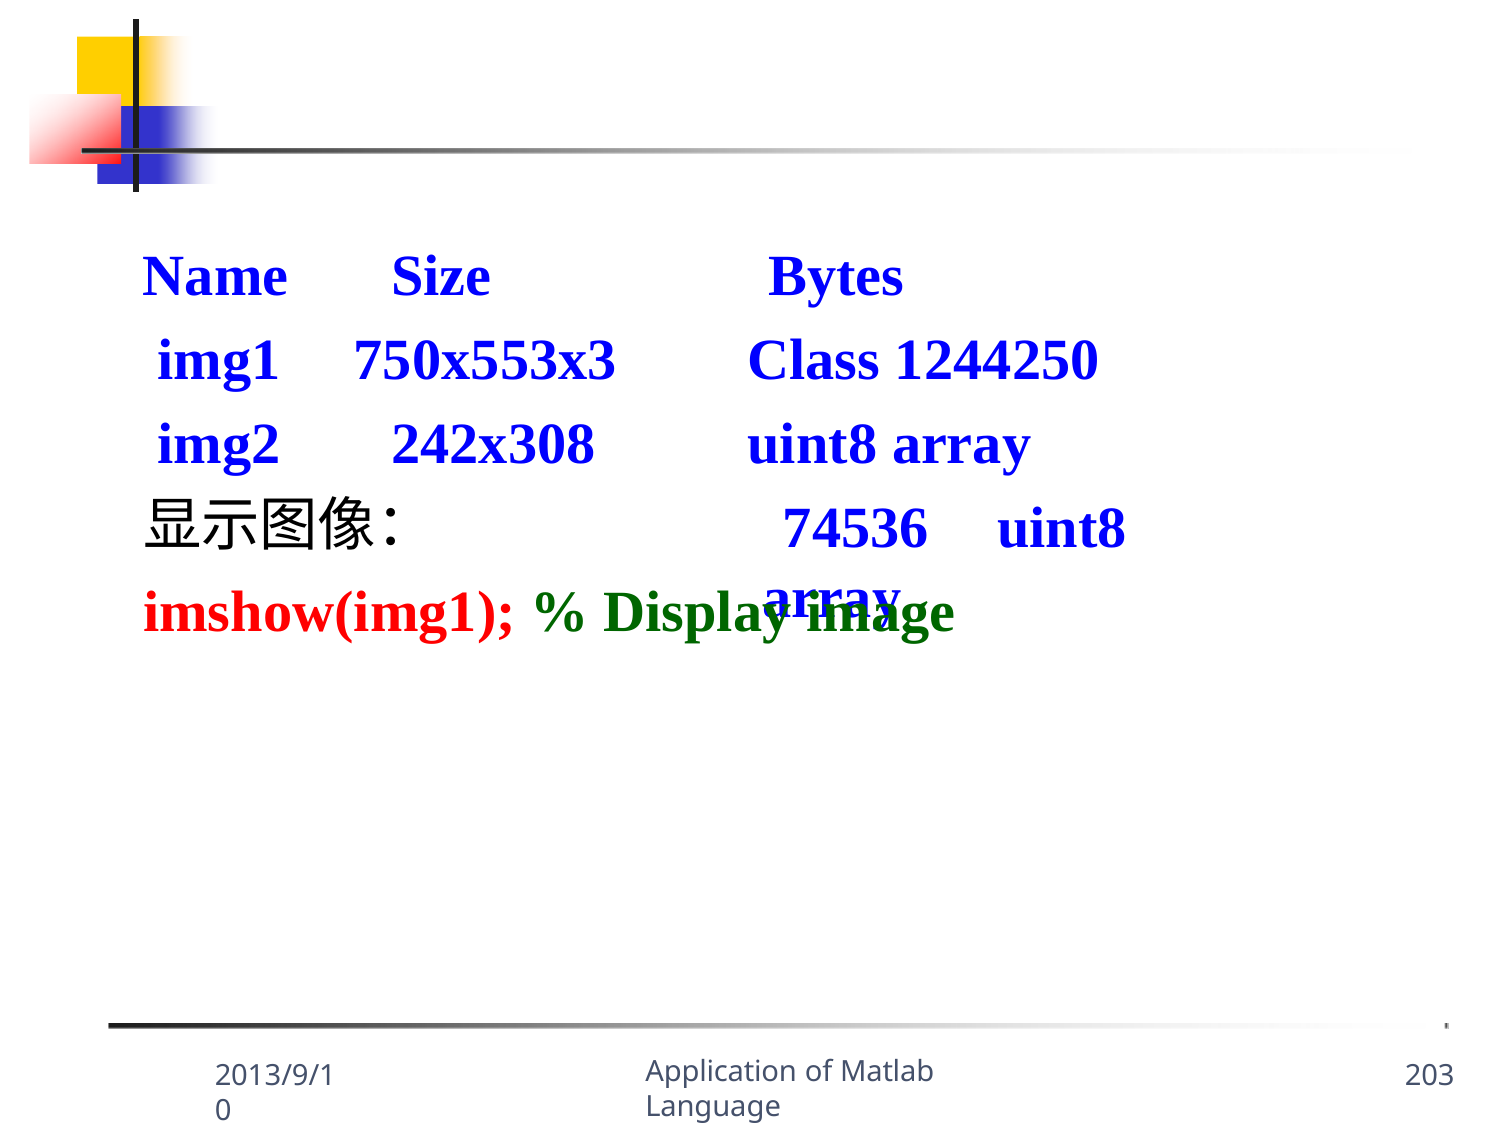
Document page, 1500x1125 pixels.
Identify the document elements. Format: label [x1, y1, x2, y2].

picture [29, 36, 1431, 184]
picture [108, 1023, 1458, 1029]
text_box [141, 223, 1267, 644]
slide_number [643, 1051, 987, 1125]
slide_number [1400, 1056, 1457, 1125]
footer [212, 1056, 351, 1125]
text_box [140, 223, 292, 476]
text_box [351, 223, 619, 476]
